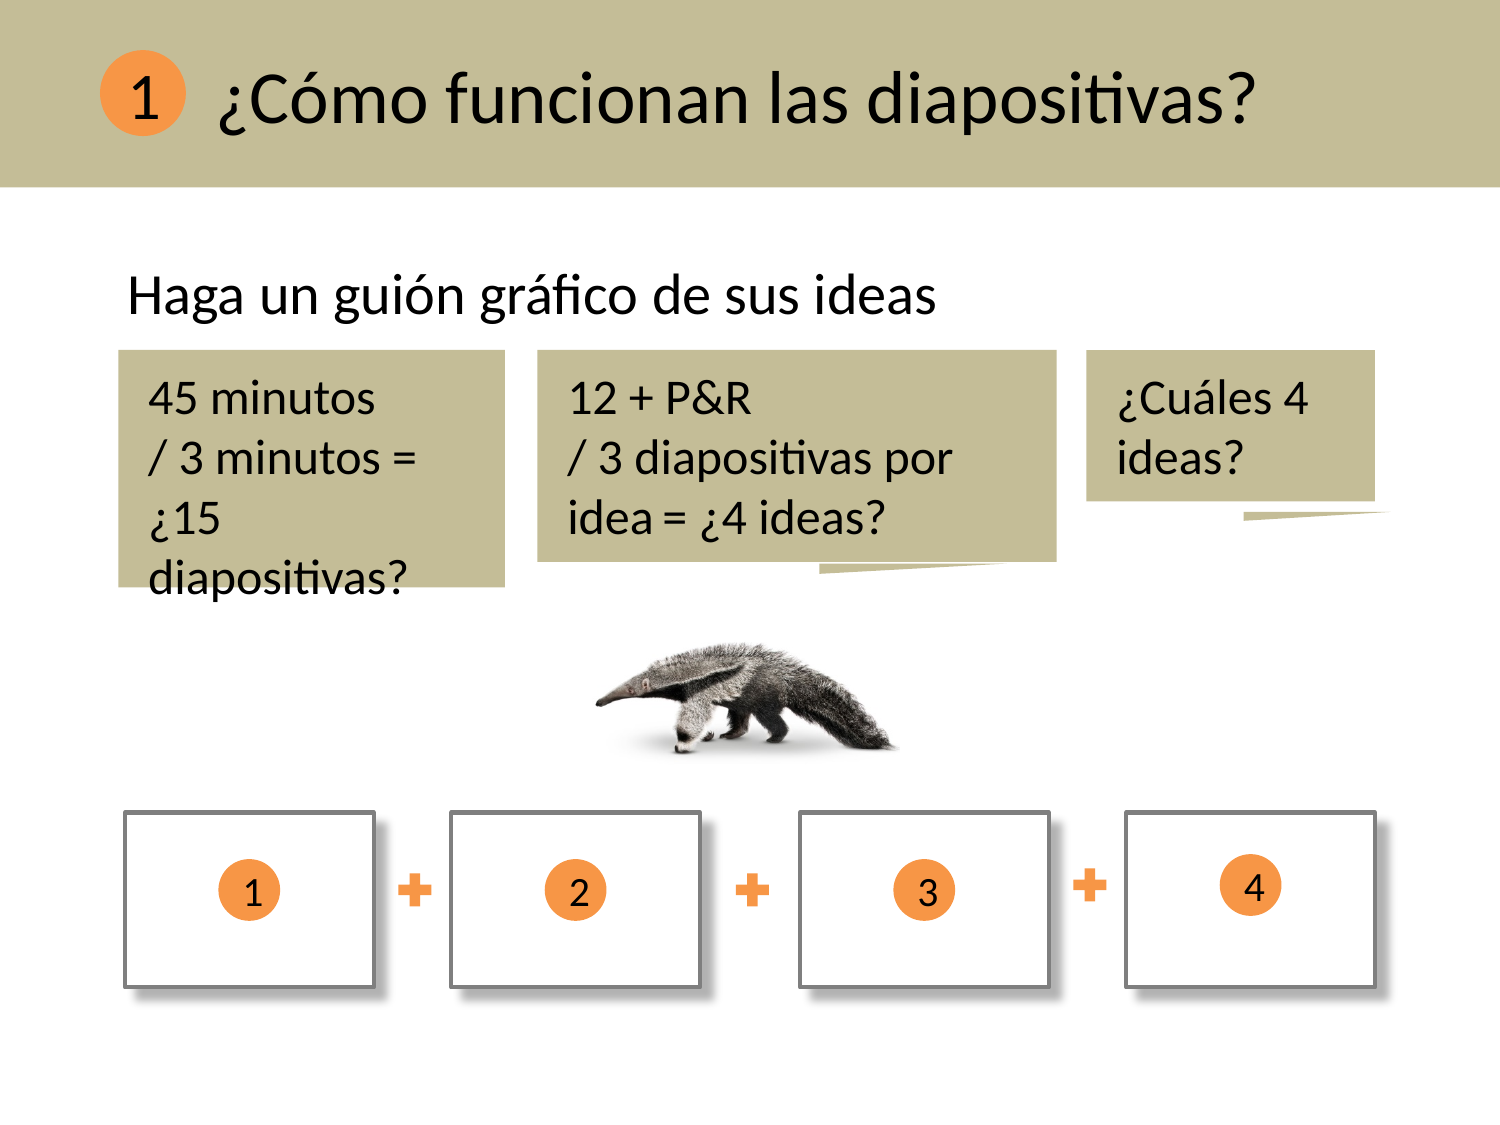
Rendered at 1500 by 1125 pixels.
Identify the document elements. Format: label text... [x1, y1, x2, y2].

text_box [1085, 349, 1376, 533]
text_box ¿Cómo funcionan las diapositivas? [199, 40, 1296, 147]
text_box [451, 812, 700, 988]
text_box 2 [544, 859, 607, 921]
text_box [0, 0, 1500, 188]
text_box Haga un guión gráfico de sus ideas [112, 248, 1500, 335]
text_box 1 [99, 50, 186, 137]
text_box [1073, 868, 1107, 902]
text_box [118, 349, 506, 588]
text_box [125, 812, 374, 988]
text_box 4 [1219, 854, 1282, 916]
text_box [735, 873, 769, 907]
text_box [800, 812, 1049, 988]
text_box 3 [893, 859, 956, 921]
picture [587, 637, 901, 765]
text_box [1126, 812, 1375, 988]
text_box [537, 349, 1057, 588]
text_box [398, 873, 432, 907]
text_box 1 [218, 859, 281, 921]
